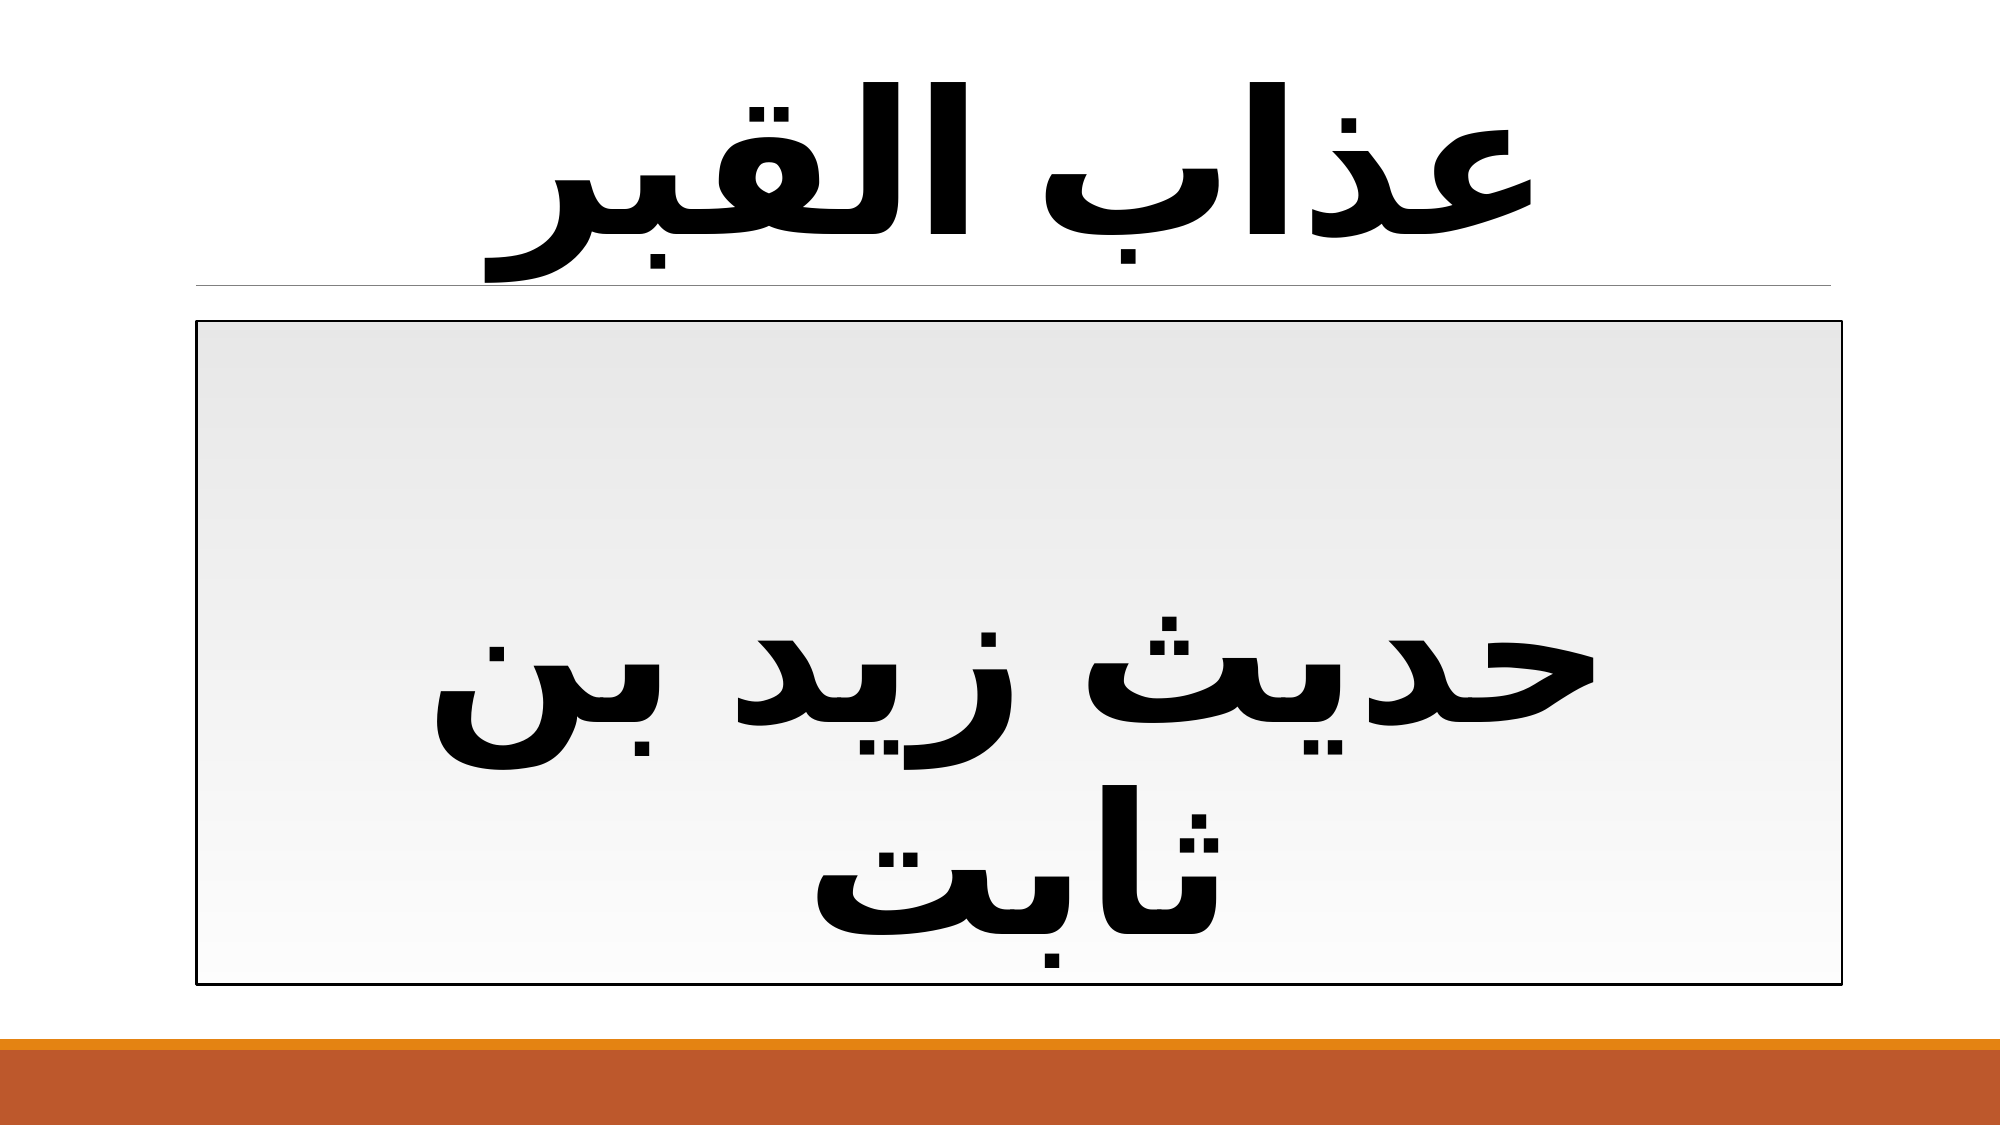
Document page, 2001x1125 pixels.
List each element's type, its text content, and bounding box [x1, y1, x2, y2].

list حديث زيد بن ثابت [195, 320, 1843, 986]
title عذاب القبر [232, 44, 1813, 284]
